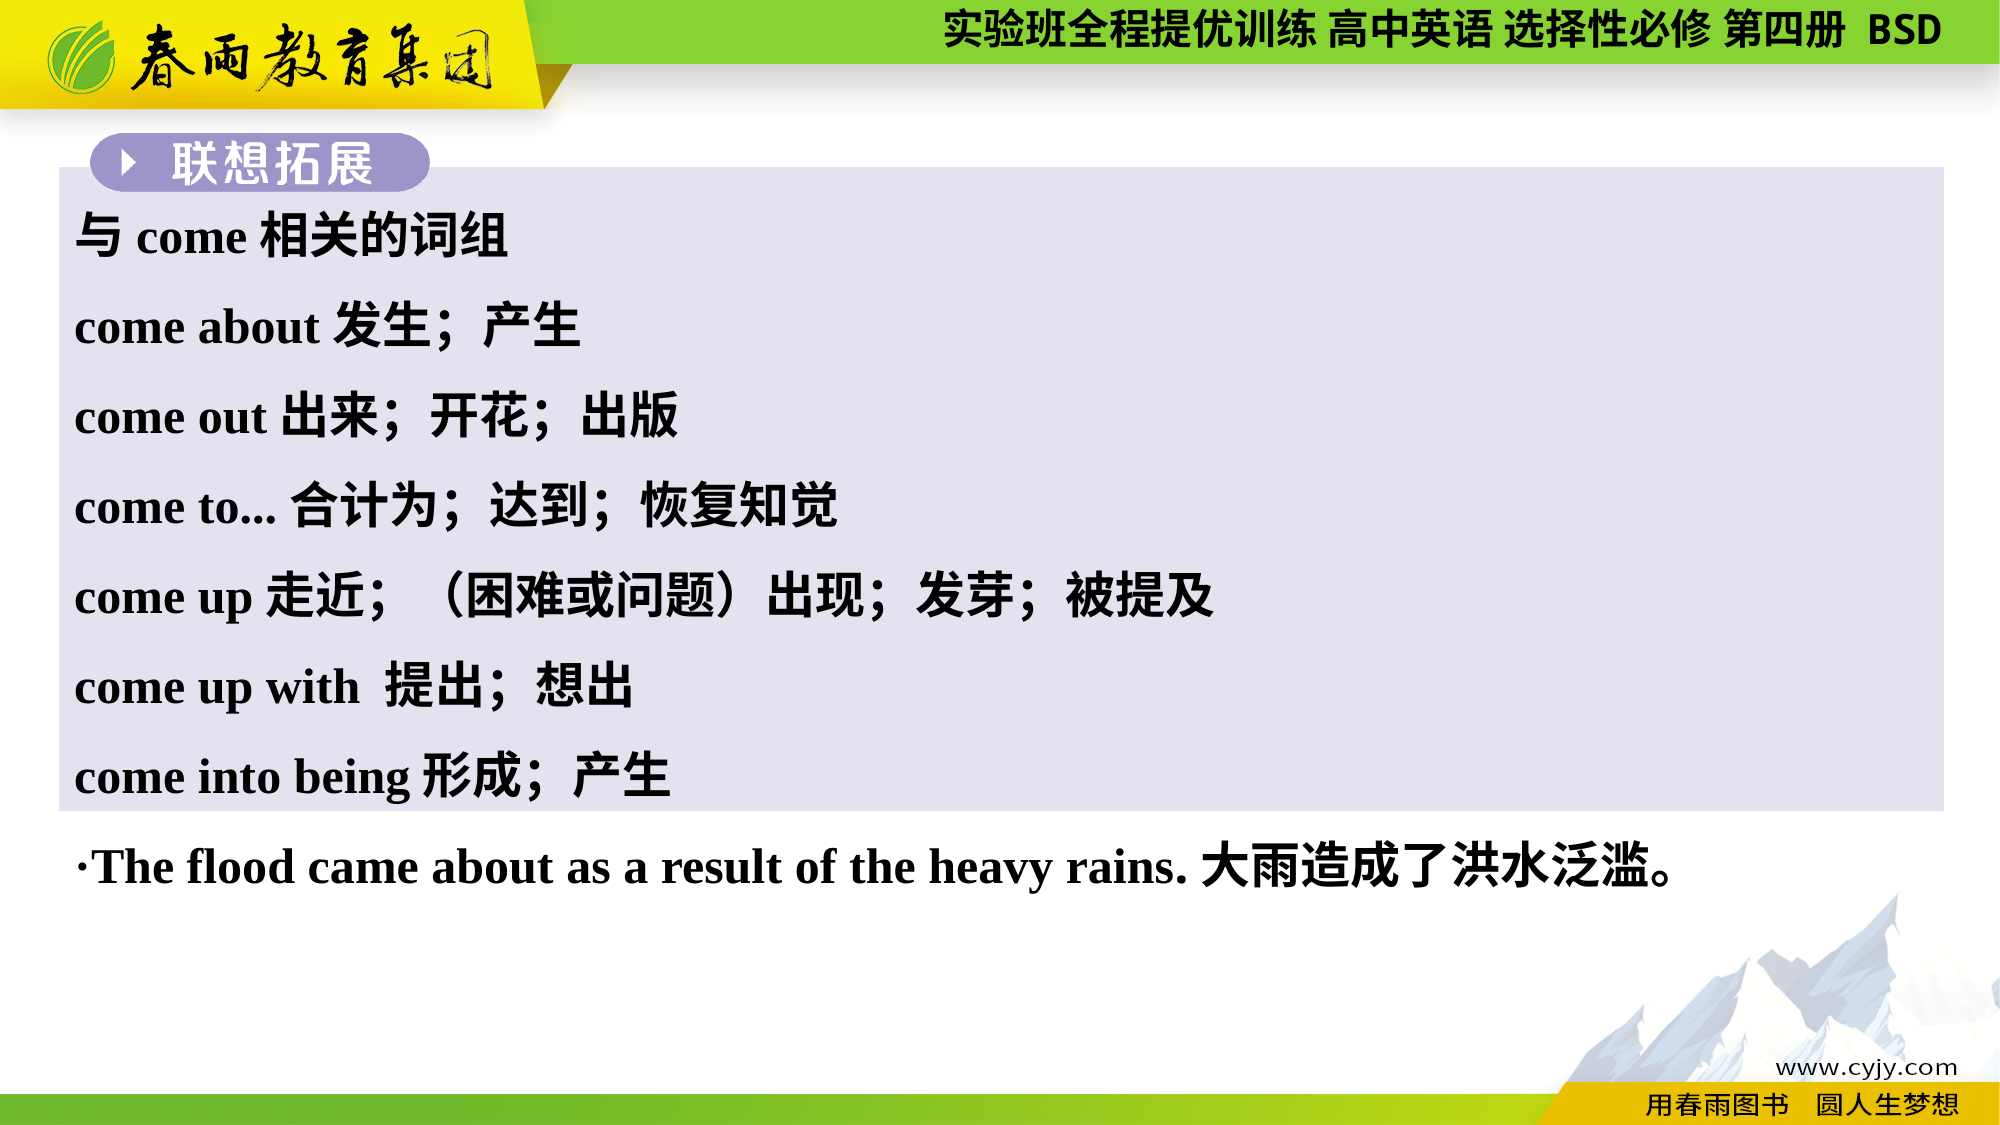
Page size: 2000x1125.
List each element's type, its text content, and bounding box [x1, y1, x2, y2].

list 与come相关的词组 come about发生；产生 come out出来；开花；出版 come to...合计为；达到；恢复知觉 come up走近；（困难或问题）出现；发芽；被提及 come up with 提出；想出 come into being形成；产生 ·The flood came about as a result of the heavy rains.大雨造成了洪水泛滥。 [59, 820, 1944, 897]
picture [0, 0, 2000, 1125]
